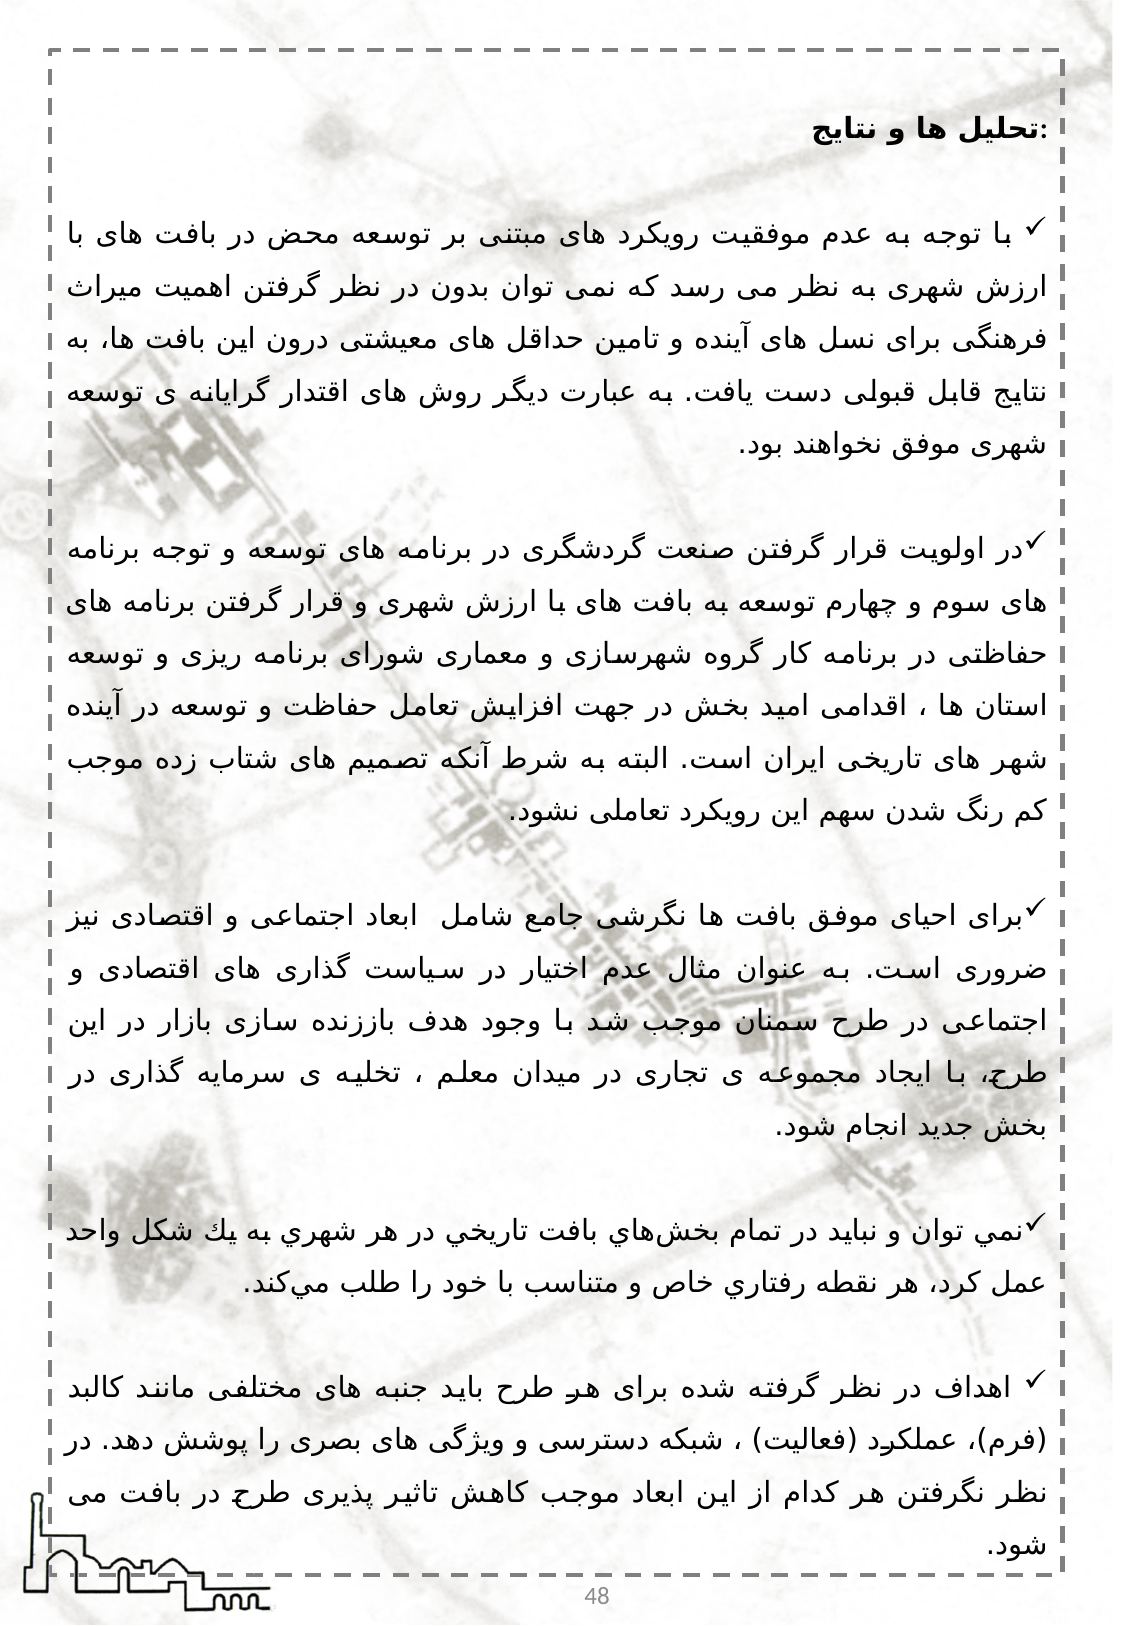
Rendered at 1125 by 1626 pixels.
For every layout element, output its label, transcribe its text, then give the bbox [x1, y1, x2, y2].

text_box تحلیل ها و نتایج: با توجه به عدم موفقیت رویکرد های مبتنی بر توسعه محض در بافت های با ارزش شهری به نظر می رسد که نمی توان بدون در نظر گرفتن اهمیت میراث فرهنگی برای نسل های آینده و تامین حداقل های معیشتی درون این بافت ها، به نتایج قابل قبولی دست یافت. به عبارت دیگر روش های اقتدار گرایانه ی توسعه شهری موفق نخواهند بود. در اولویت قرار گرفتن صنعت گردشگری در برنامه های توسعه و توجه برنامه های سوم و چهارم توسعه به بافت های با ارزش شهری و قرار گرفتن برنامه های حفاظتی در برنامه کار گروه شهرسازی و معماری شورای برنامه ریزی و توسعه استان ها ، اقدامی امید بخش در جهت افزایش تعامل حفاظت و توسعه در آینده شهر های تاریخی ایران است. البته به شرط آنکه تصمیم های شتاب زده موجب کم رنگ شدن سهم این رویکرد تعاملی نشود. برای احیای موفق بافت ها نگرشی جامع شامل ابعاد اجتماعی و اقتصادی نیز ضروری است. به عنوان مثال عدم اختیار در سیاست گذاری های اقتصادی و اجتماعی در طرح سمنان موجب شد با وجود هدف باززنده سازی بازار در این طرح، با ایجاد مجموعه ی تجاری در میدان معلم ، تخلیه ی سرمایه گذاری در بخش جدید انجام شود. نمي توان و نبايد در تمام بخش‌هاي بافت تاريخي در هر شهري به يك شكل واحد عمل كرد، هر نقطه رفتاري خاص و متناسب با خود را طلب مي‌كند. اهداف در نظر گرفته شده برای هر طرح باید جنبه های مختلفی مانند کالبد (فرم)، عملکرد (فعالیت) ، شبکه دسترسی و ویژگی های بصری را پوشش دهد. در نظر نگرفتن هر کدام از این ابعاد موجب کاهش تاثیر پذیری طرح در بافت می شود. دو اقدام مهم در سرنوشت شهر های قدیمی ایران پس از انقلاب عبارتند از: 1. احداث شهر های جدید 2. مر مت محور های فرهنگی – تاریخی شهر های ایران [48, 1378, 1065, 1577]
text_box 48 [362, 1550, 625, 1625]
picture [13, 1419, 275, 1625]
text_box تحلیل ها و نتایج: با توجه به عدم موفقیت رویکرد های مبتنی بر توسعه محض در بافت های با ارزش شهری به نظر می رسد که نمی توان بدون در نظر گرفتن اهمیت میراث فرهنگی برای نسل های آینده و تامین حداقل های معیشتی درون این بافت ها، به نتایج قابل قبولی دست یافت. به عبارت دیگر روش های اقتدار گرایانه ی توسعه شهری موفق نخواهند بود. در اولویت قرار گرفتن صنعت گردشگری در برنامه های توسعه و توجه برنامه های سوم و چهارم توسعه به بافت های با ارزش شهری و قرار گرفتن برنامه های حفاظتی در برنامه کار گروه شهرسازی و معماری شورای برنامه ریزی و توسعه استان ها ، اقدامی امید بخش در جهت افزایش تعامل حفاظت و توسعه در آینده شهر های تاریخی ایران است. البته به شرط آنکه تصمیم های شتاب زده موجب کم رنگ شدن سهم این رویکرد تعاملی نشود. برای احیای موفق بافت ها نگرشی جامع شامل ابعاد اجتماعی و اقتصادی نیز ضروری است. به عنوان مثال عدم اختیار در سیاست گذاری های اقتصادی و اجتماعی در طرح سمنان موجب شد با وجود هدف باززنده سازی بازار در این طرح، با ایجاد مجموعه ی تجاری در میدان معلم ، تخلیه ی سرمایه گذاری در بخش جدید انجام شود. نمي توان و نبايد در تمام بخش‌هاي بافت تاريخي در هر شهري به يك شكل واحد عمل كرد، هر نقطه رفتاري خاص و متناسب با خود را طلب مي‌كند. اهداف در نظر گرفته شده برای هر طرح باید جنبه های مختلفی مانند کالبد (فرم)، عملکرد (فعالیت) ، شبکه دسترسی و ویژگی های بصری را پوشش دهد. در نظر نگرفتن هر کدام از این ابعاد موجب کاهش تاثیر پذیری طرح در بافت می شود. دو اقدام مهم در سرنوشت شهر های قدیمی ایران پس از انقلاب عبارتند از: 1. احداث شهر های جدید 2. مر مت محور های فرهنگی – تاریخی شهر های ایران [48, 48, 1065, 254]
picture [0, 255, 1125, 1369]
